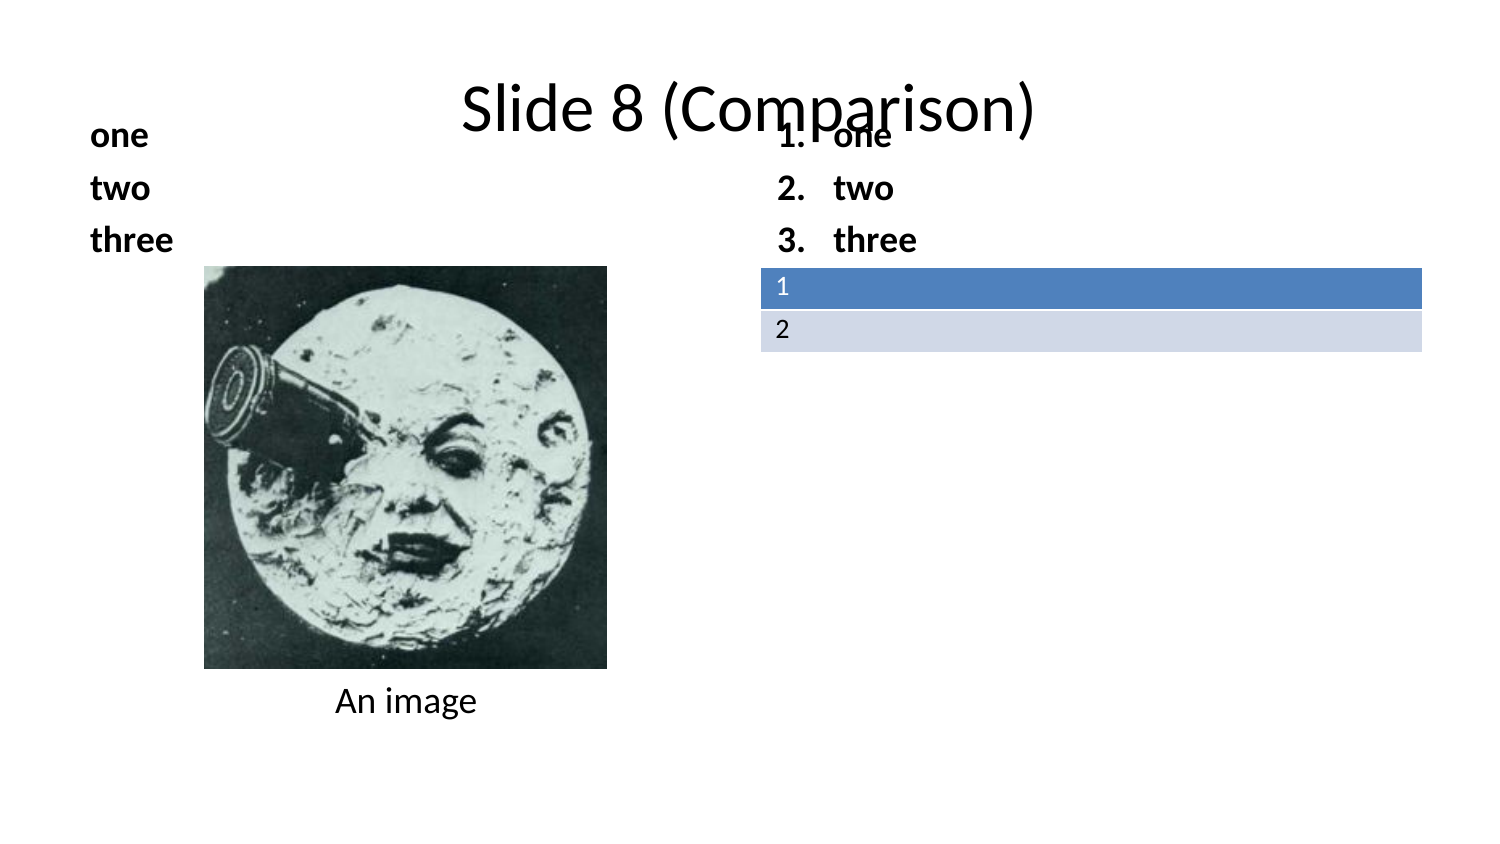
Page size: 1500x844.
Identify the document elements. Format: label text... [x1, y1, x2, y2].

table_header 1 [761, 268, 1422, 309]
picture [203, 266, 607, 670]
list one two three [75, 188, 738, 268]
title Slide 8 (Comparison) [75, 33, 1425, 175]
table_cell 2 [761, 311, 1422, 352]
text_box An image [74, 668, 738, 753]
list one two three [761, 188, 1425, 268]
